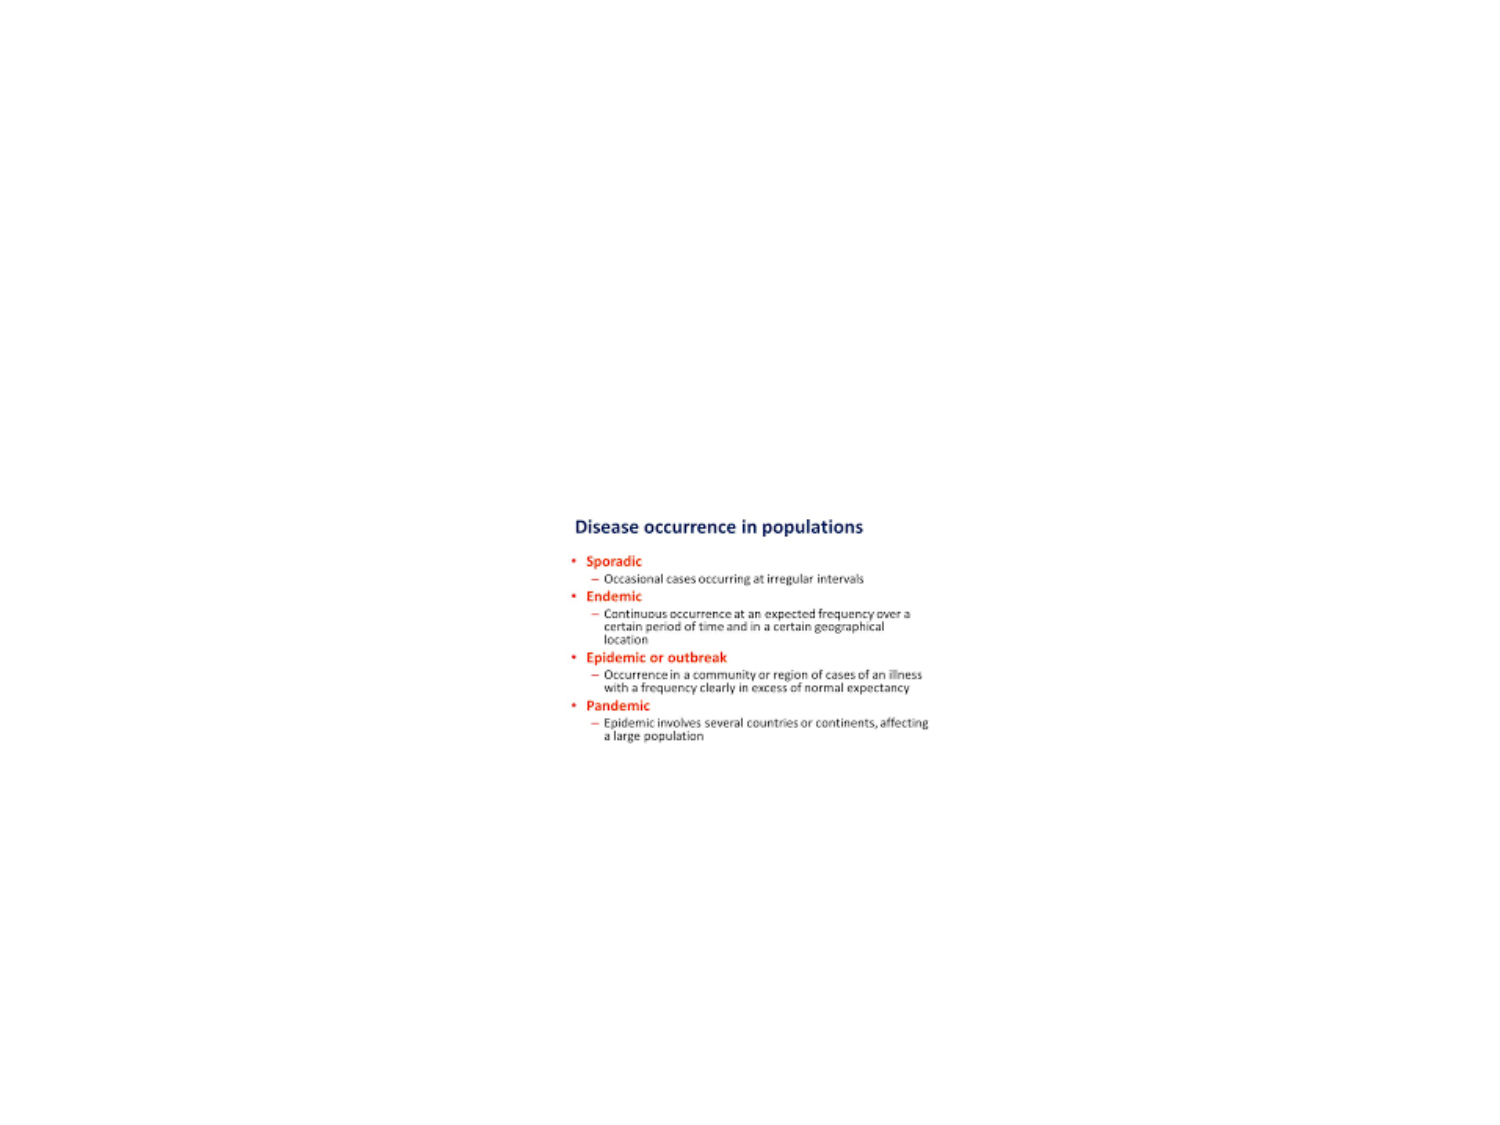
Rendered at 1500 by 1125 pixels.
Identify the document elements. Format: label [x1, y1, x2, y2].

list [547, 481, 953, 786]
